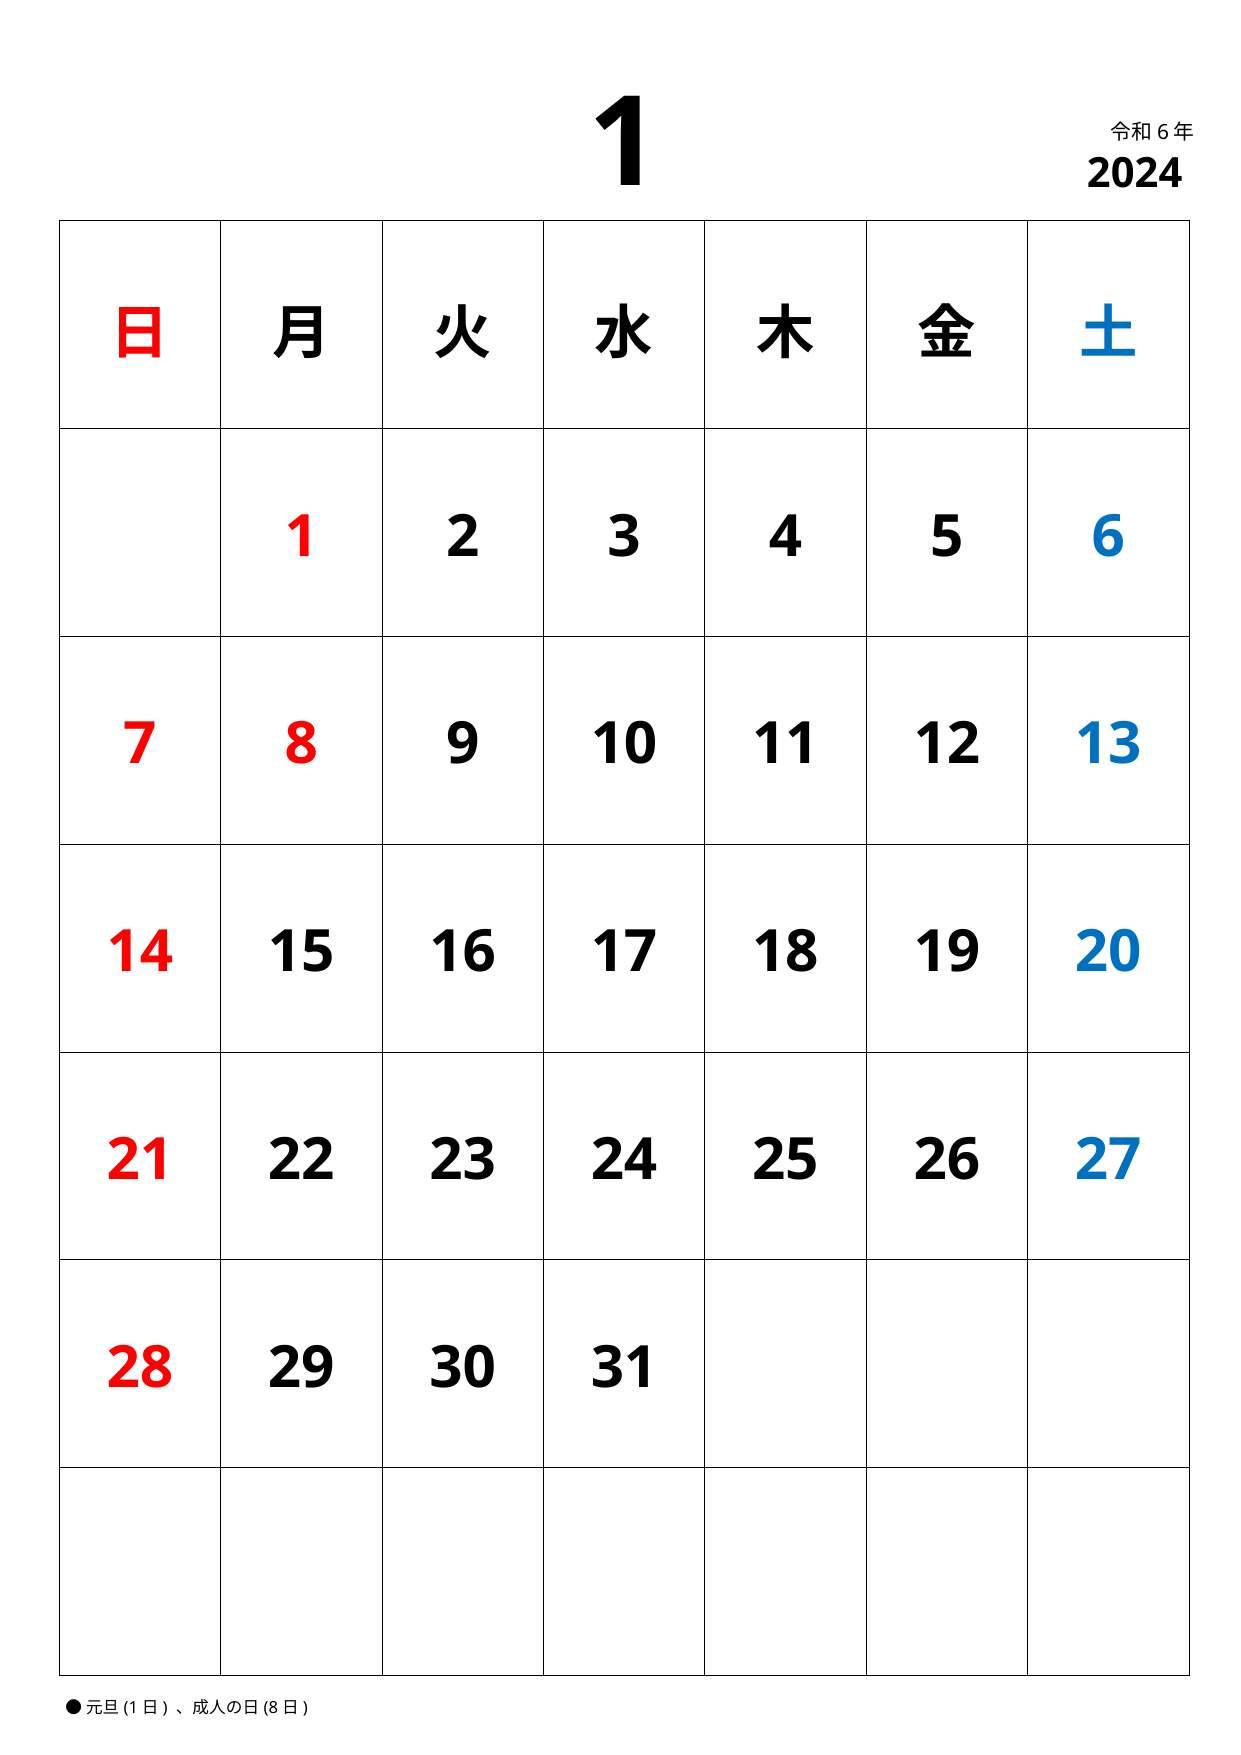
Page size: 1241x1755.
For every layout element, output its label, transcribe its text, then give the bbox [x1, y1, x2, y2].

table_cell [1028, 1468, 1189, 1675]
table_cell 24 [544, 1053, 704, 1259]
table_cell [221, 1468, 382, 1675]
table_cell 12 [867, 637, 1027, 844]
table_cell 16 [383, 845, 543, 1052]
text_box ●元旦(1日) 、成人の日(8日) [50, 1689, 323, 1725]
table_cell 31 [544, 1260, 704, 1467]
table_cell 29 [221, 1260, 382, 1467]
table_cell 18 [705, 845, 866, 1052]
table_cell 20 [1028, 845, 1189, 1052]
table_cell [1028, 1260, 1189, 1467]
table_cell 25 [705, 1053, 866, 1259]
table_cell 23 [383, 1053, 543, 1259]
table_cell [544, 1468, 704, 1675]
table_cell [60, 1468, 220, 1675]
table_header 木 [705, 221, 866, 428]
table_cell 8 [221, 637, 382, 844]
table_header 火 [383, 221, 543, 428]
table_cell [867, 1468, 1027, 1675]
table_header 日 [60, 221, 220, 428]
table_cell [383, 1468, 543, 1675]
table_cell 3 [544, 429, 704, 636]
table_cell 28 [60, 1260, 220, 1467]
table_cell [60, 429, 220, 636]
table_cell 26 [867, 1053, 1027, 1259]
table_cell 13 [1028, 637, 1189, 844]
table_cell 30 [383, 1260, 543, 1467]
text_box 1 [573, 53, 675, 219]
table_cell 5 [867, 429, 1027, 636]
table_cell 11 [705, 637, 866, 844]
table_cell 15 [221, 845, 382, 1052]
table_cell 22 [221, 1053, 382, 1259]
table_cell [705, 1260, 866, 1467]
table_header 月 [221, 221, 382, 428]
table_cell 2 [383, 429, 543, 636]
table_header 土 [1028, 221, 1189, 428]
table_cell 10 [544, 637, 704, 844]
table_cell 1 [221, 429, 382, 636]
table_header 金 [867, 221, 1027, 428]
table_cell 17 [544, 845, 704, 1052]
table_header 水 [544, 221, 704, 428]
table_cell 9 [383, 637, 543, 844]
table_cell 21 [60, 1053, 220, 1259]
table_cell 4 [705, 429, 866, 636]
table_cell [867, 1260, 1027, 1467]
text_box 2024 [1072, 138, 1198, 204]
table_cell 14 [60, 845, 220, 1052]
text_box 令和6年 [1095, 110, 1210, 151]
table_cell 7 [60, 637, 220, 844]
table_cell 6 [1028, 429, 1189, 636]
table_cell 27 [1028, 1053, 1189, 1259]
table_cell 19 [867, 845, 1027, 1052]
table_cell [705, 1468, 866, 1675]
